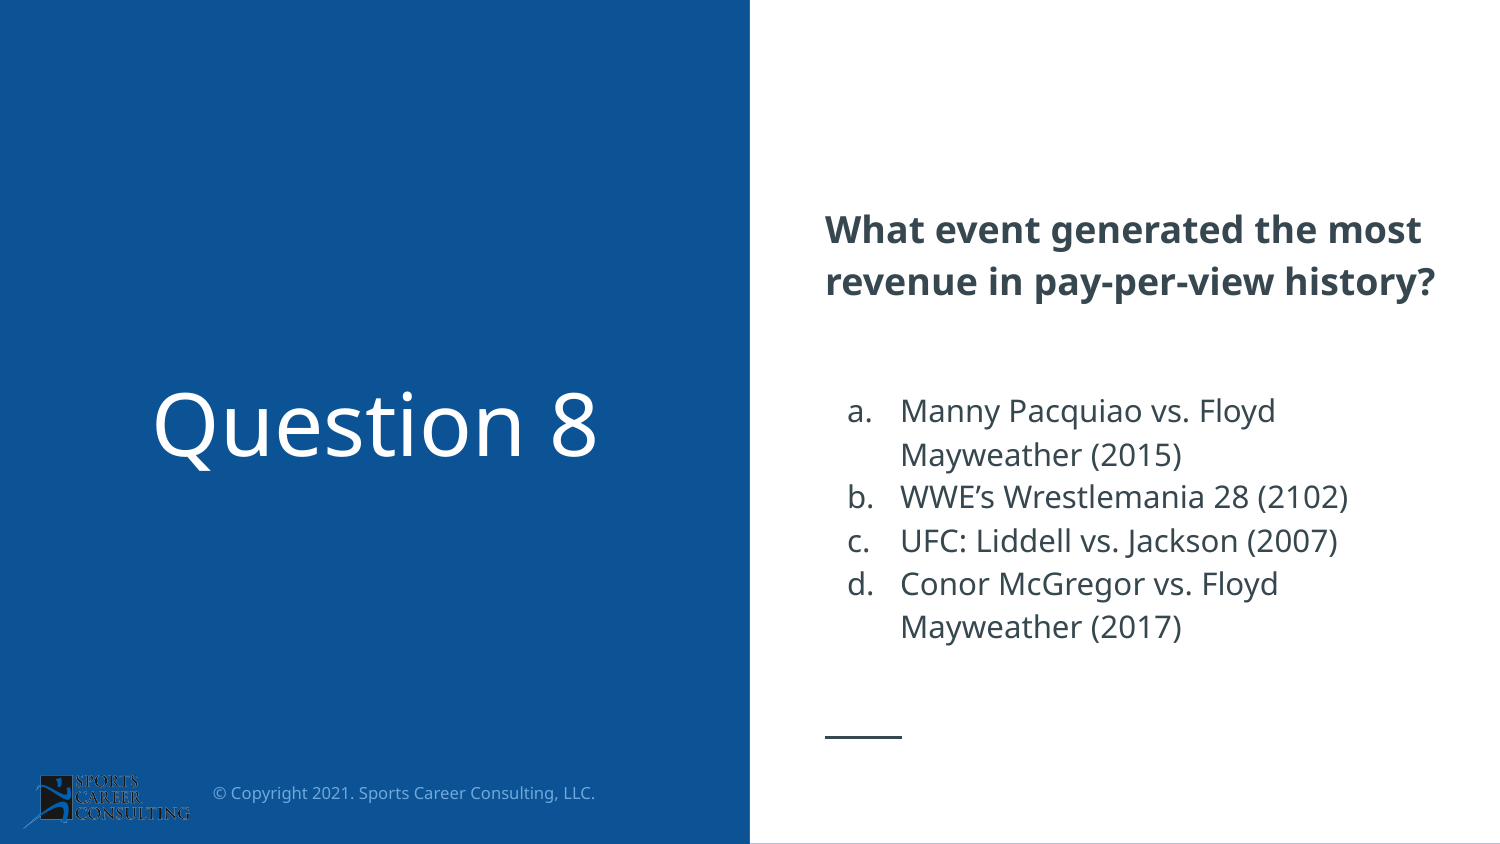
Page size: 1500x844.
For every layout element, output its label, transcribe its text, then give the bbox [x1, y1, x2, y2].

picture [22, 774, 190, 829]
list What event generated the most revenue in pay-per-view history? Manny Pacquiao vs. Floyd Mayweather (2015) WWE’s Wrestlemania 28 (2102) UFC: Liddell vs. Jackson (2007) Conor McGregor vs. Floyd Mayweather (2017) [810, 118, 1455, 725]
title Question 8 [43, 298, 708, 546]
text_box © Copyright 2021. Sports Career Consulting, LLC. [197, 767, 750, 838]
